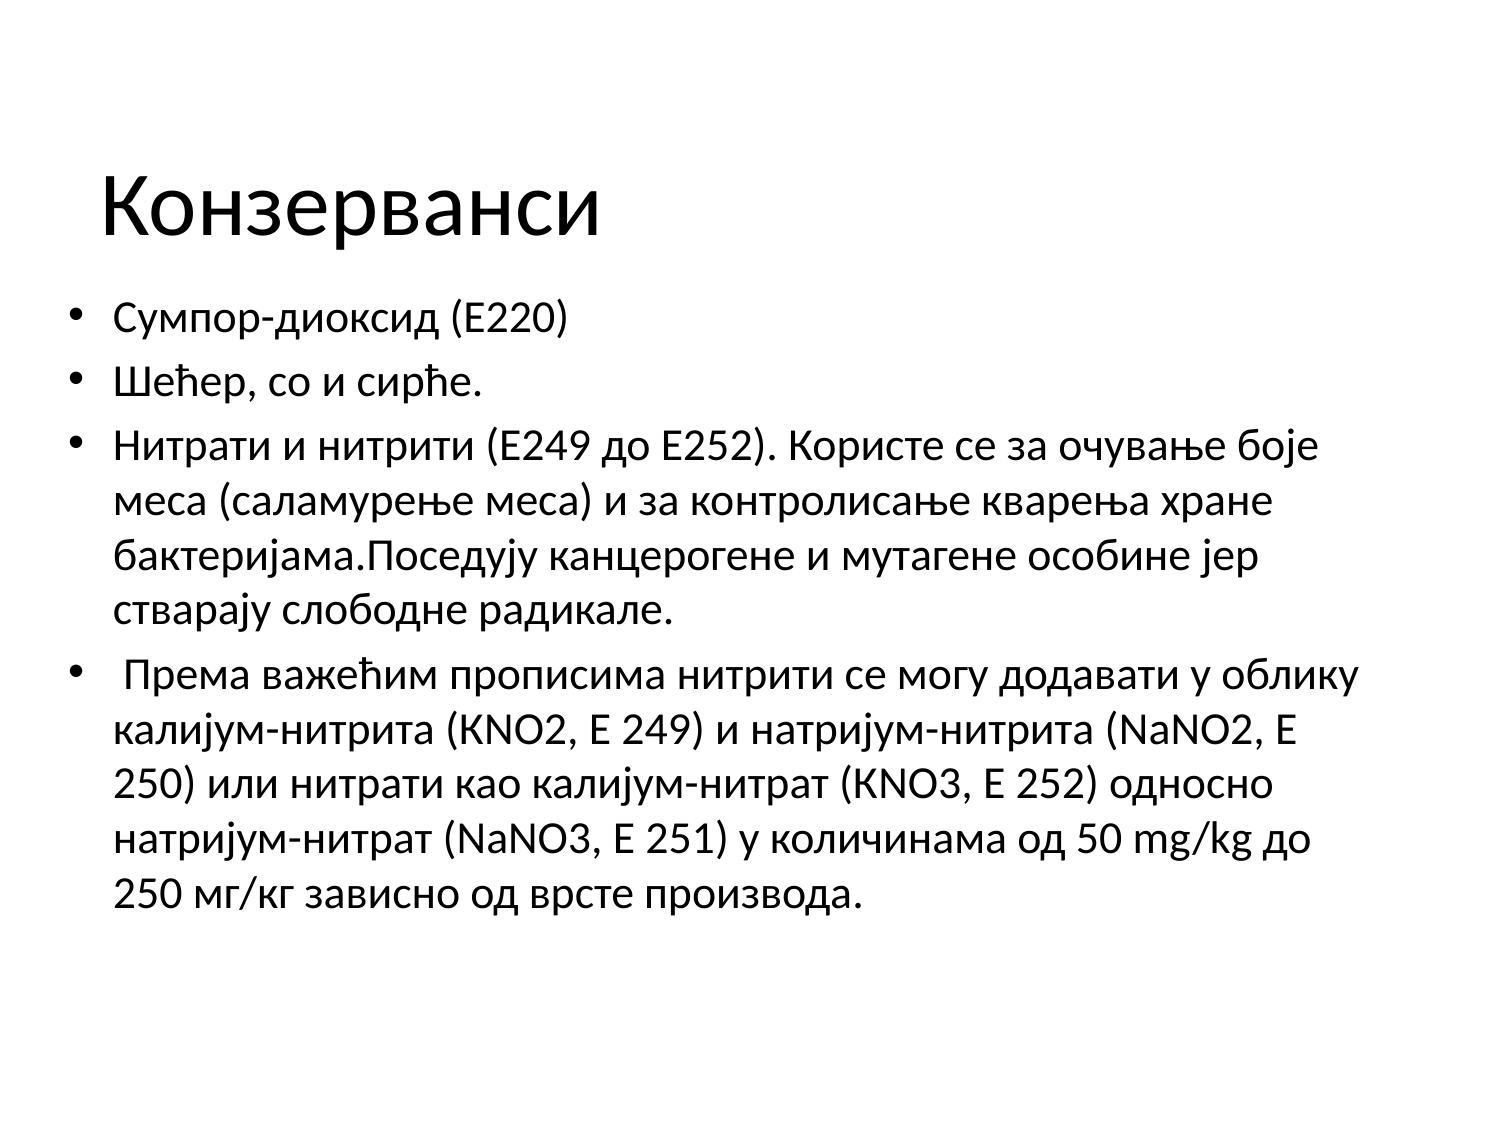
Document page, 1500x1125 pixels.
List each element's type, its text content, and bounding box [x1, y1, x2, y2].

list Сумпор-диоксид (Е220) Шећер, со и сирће. Нитрати и нитрити (Е249 до Е252). Користе се за очување боје меса (саламурење меса) и за контролисање кварења хране бактеријама.Поседују канцерогене и мутагене особине јер стварају слободне радикале. Према важећим прописима нитрити се могу додавати у облику калијум-нитрита (КNО2, Е 249) и натријум-нитрита (NаNО2, Е 250) или нитрати као калијум-нитрат (КNО3, Е 252) односно натријум-нитрат (NаNО3, Е 251) у количинама од 50 mg/kg до 250 мг/кг зависно од врсте производа. [53, 278, 1404, 1022]
title Конзерванси [100, 66, 1451, 254]
